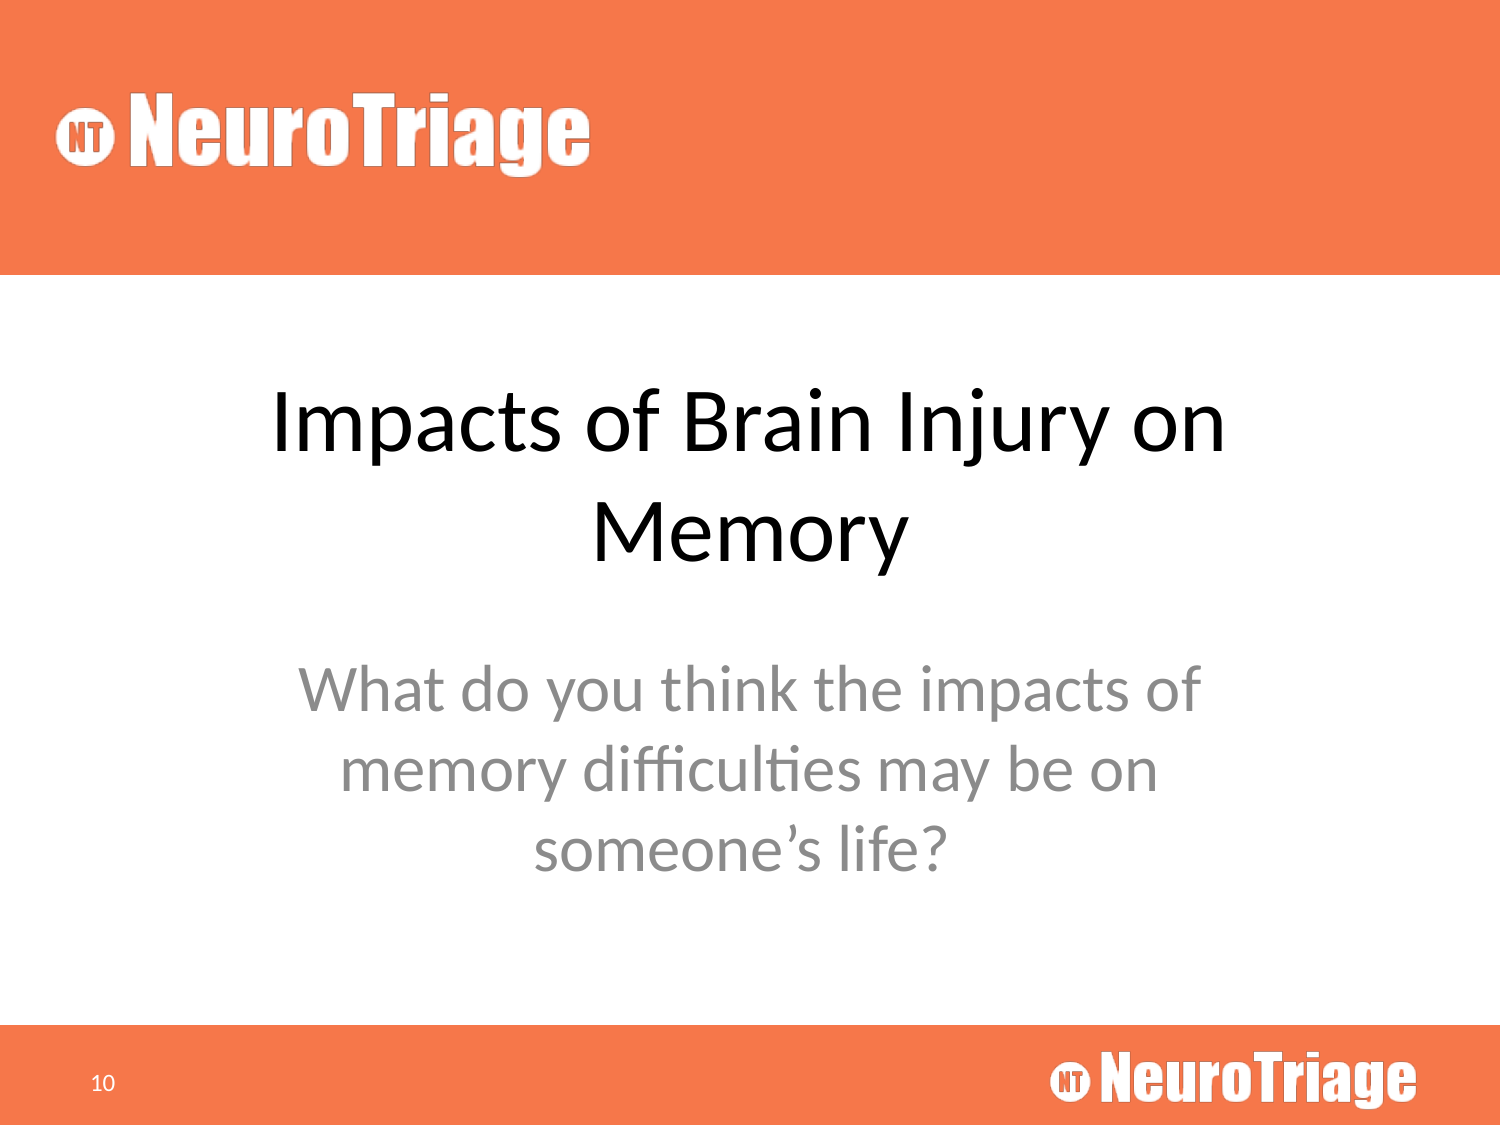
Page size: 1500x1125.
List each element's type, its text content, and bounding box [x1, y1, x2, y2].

title Impacts of Brain Injury on Memory [112, 349, 1388, 591]
picture [37, 62, 603, 200]
slide_number 10 [75, 1051, 425, 1112]
picture [1037, 1030, 1425, 1125]
subtitle What do you think the impacts of memory difficulties may be on someone’s life? [225, 637, 1275, 925]
